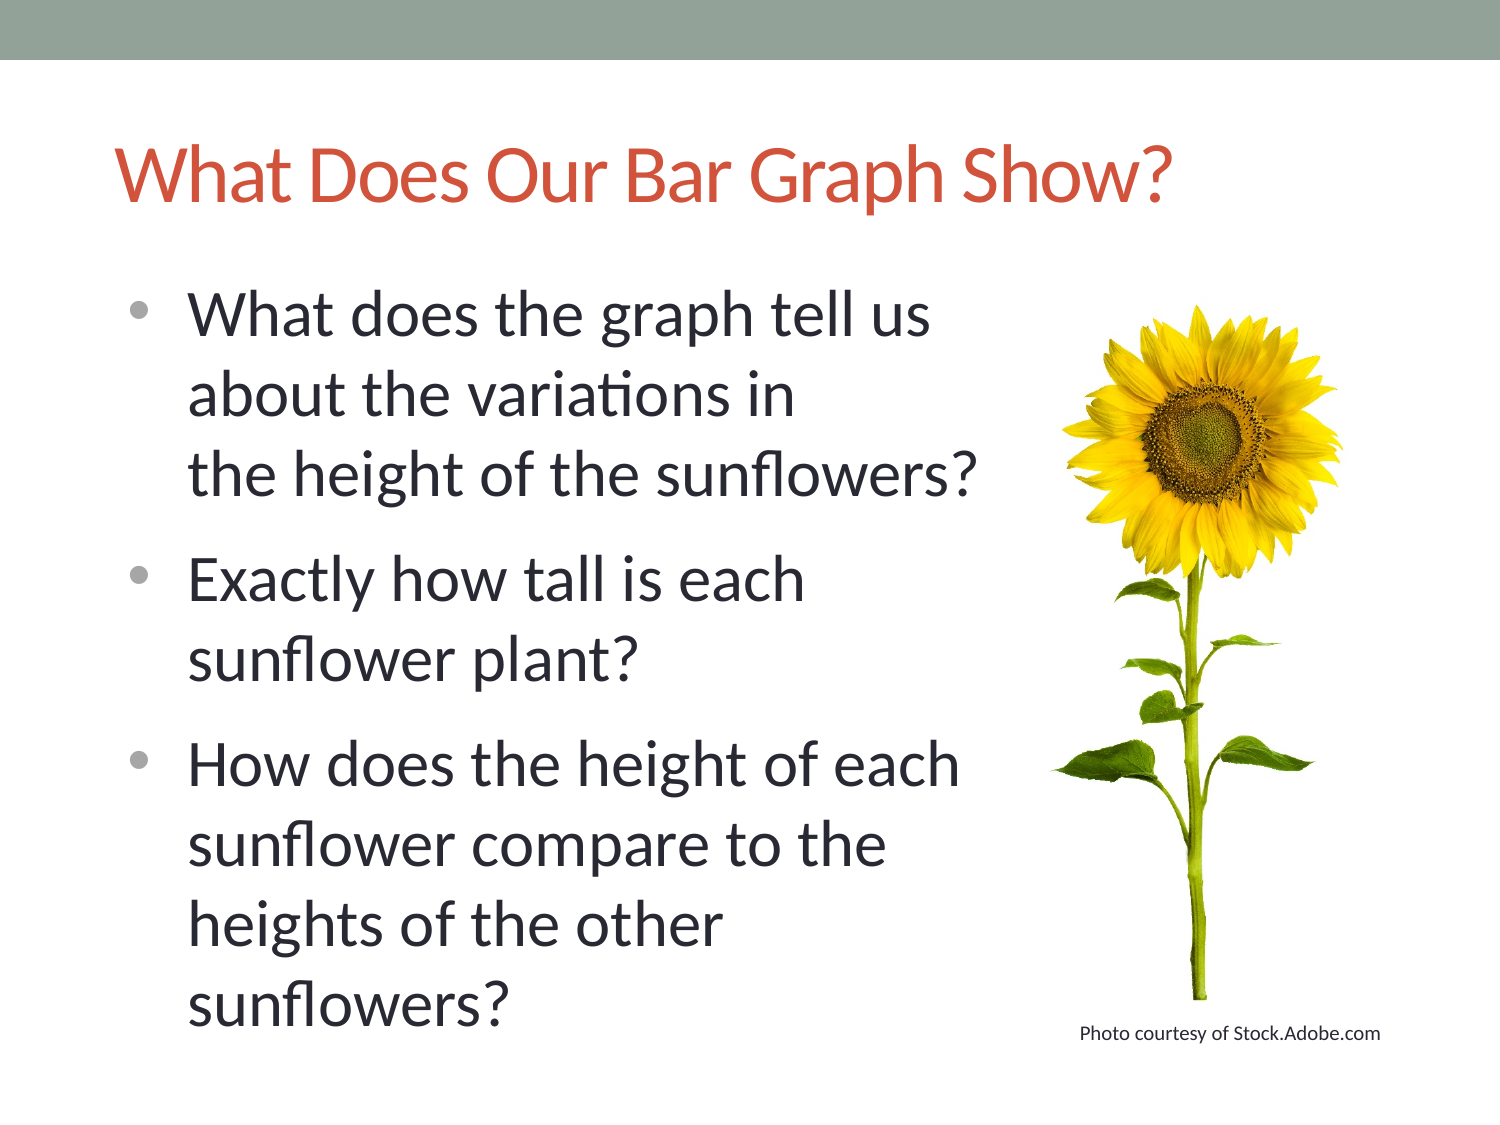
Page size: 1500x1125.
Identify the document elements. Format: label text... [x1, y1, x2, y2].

text_box What does the graph tell us about the variations in the height of the sunflowers? Exactly how tall is each sunflower plant? How does the height of each sunflower compare to the heights of the other sunflowers? [112, 262, 1400, 1047]
text_box Photo courtesy of Stock.Adobe.com [1064, 1012, 1396, 1053]
title What Does Our Bar Graph Show? [99, 87, 1425, 250]
picture [987, 287, 1397, 1004]
list [75, 262, 1425, 1063]
